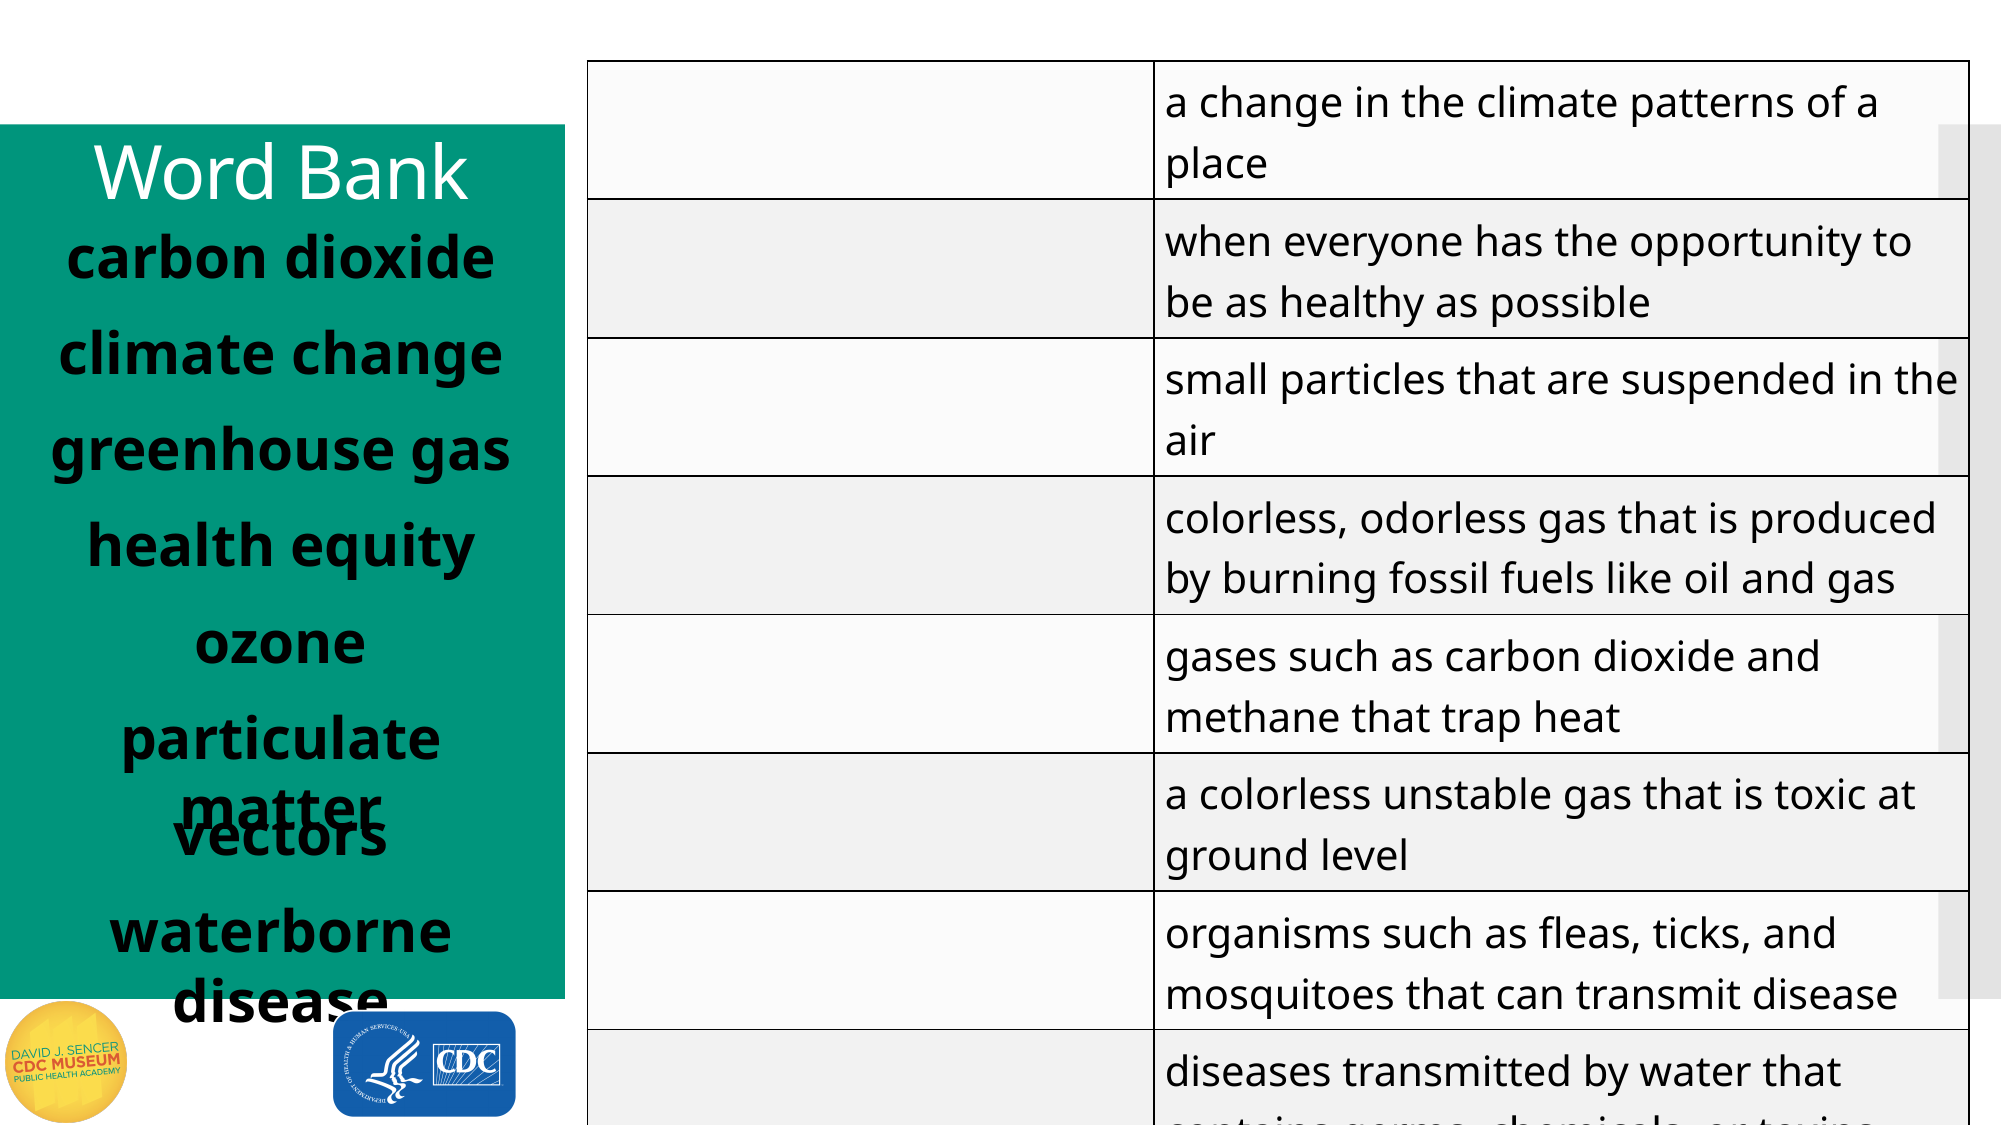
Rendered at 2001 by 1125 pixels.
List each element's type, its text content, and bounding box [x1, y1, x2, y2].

text_box health equity [26, 501, 537, 586]
table_header [588, 62, 1153, 198]
table_cell small particles that are suspended in the air [1155, 339, 1968, 475]
table_cell [588, 200, 1153, 337]
text_box vectors [26, 790, 537, 875]
picture [321, 1003, 530, 1125]
table_header a change in the climate patterns of a place [1155, 62, 1968, 198]
text_box Word Bank [26, 130, 537, 212]
table_cell organisms such as fleas, ticks, and mosquitoes that can transmit disease [1155, 892, 1968, 1029]
text_box climate change [26, 308, 537, 394]
table_cell colorless, odorless gas that is produced by burning fossil fuels like oil and gas [1155, 477, 1968, 614]
text_box greenhouse gas [26, 405, 537, 490]
table_cell [588, 339, 1153, 475]
text_box waterborne disease [0, 886, 563, 1041]
table_cell [588, 1030, 1153, 1125]
text_box carbon dioxide [26, 212, 537, 298]
table_cell diseases transmitted by water that contains germs, chemicals, or toxins [1155, 1030, 1968, 1125]
table_cell when everyone has the opportunity to be as healthy as possible [1155, 200, 1968, 337]
picture [4, 1001, 127, 1123]
table_cell [588, 754, 1153, 890]
table_cell [588, 615, 1153, 752]
table_cell gases such as carbon dioxide and methane that trap heat [1155, 615, 1968, 752]
table_cell a colorless unstable gas that is toxic at ground level [1155, 754, 1968, 890]
table_cell [588, 892, 1153, 1029]
text_box ozone [26, 597, 537, 683]
table_cell [588, 477, 1153, 614]
text_box particulate matter [26, 693, 537, 790]
